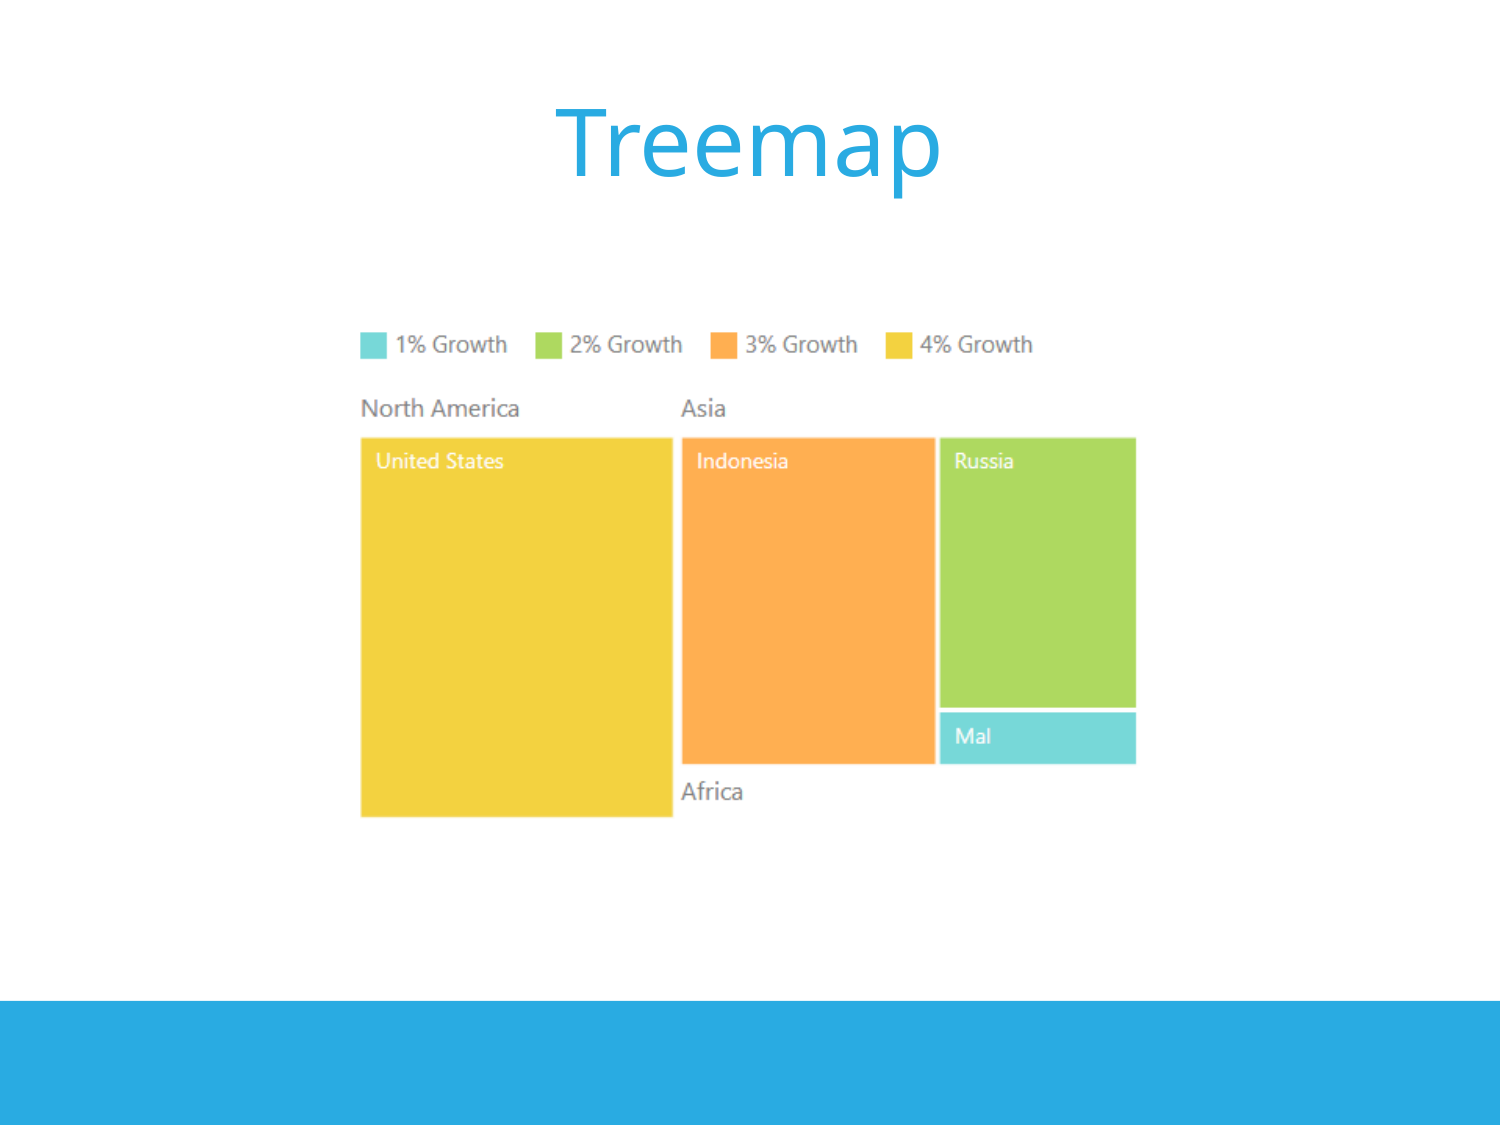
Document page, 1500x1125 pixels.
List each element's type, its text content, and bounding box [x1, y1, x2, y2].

text_box [0, 999, 1500, 1125]
title Treemap [75, 45, 1425, 233]
picture [359, 305, 1141, 819]
